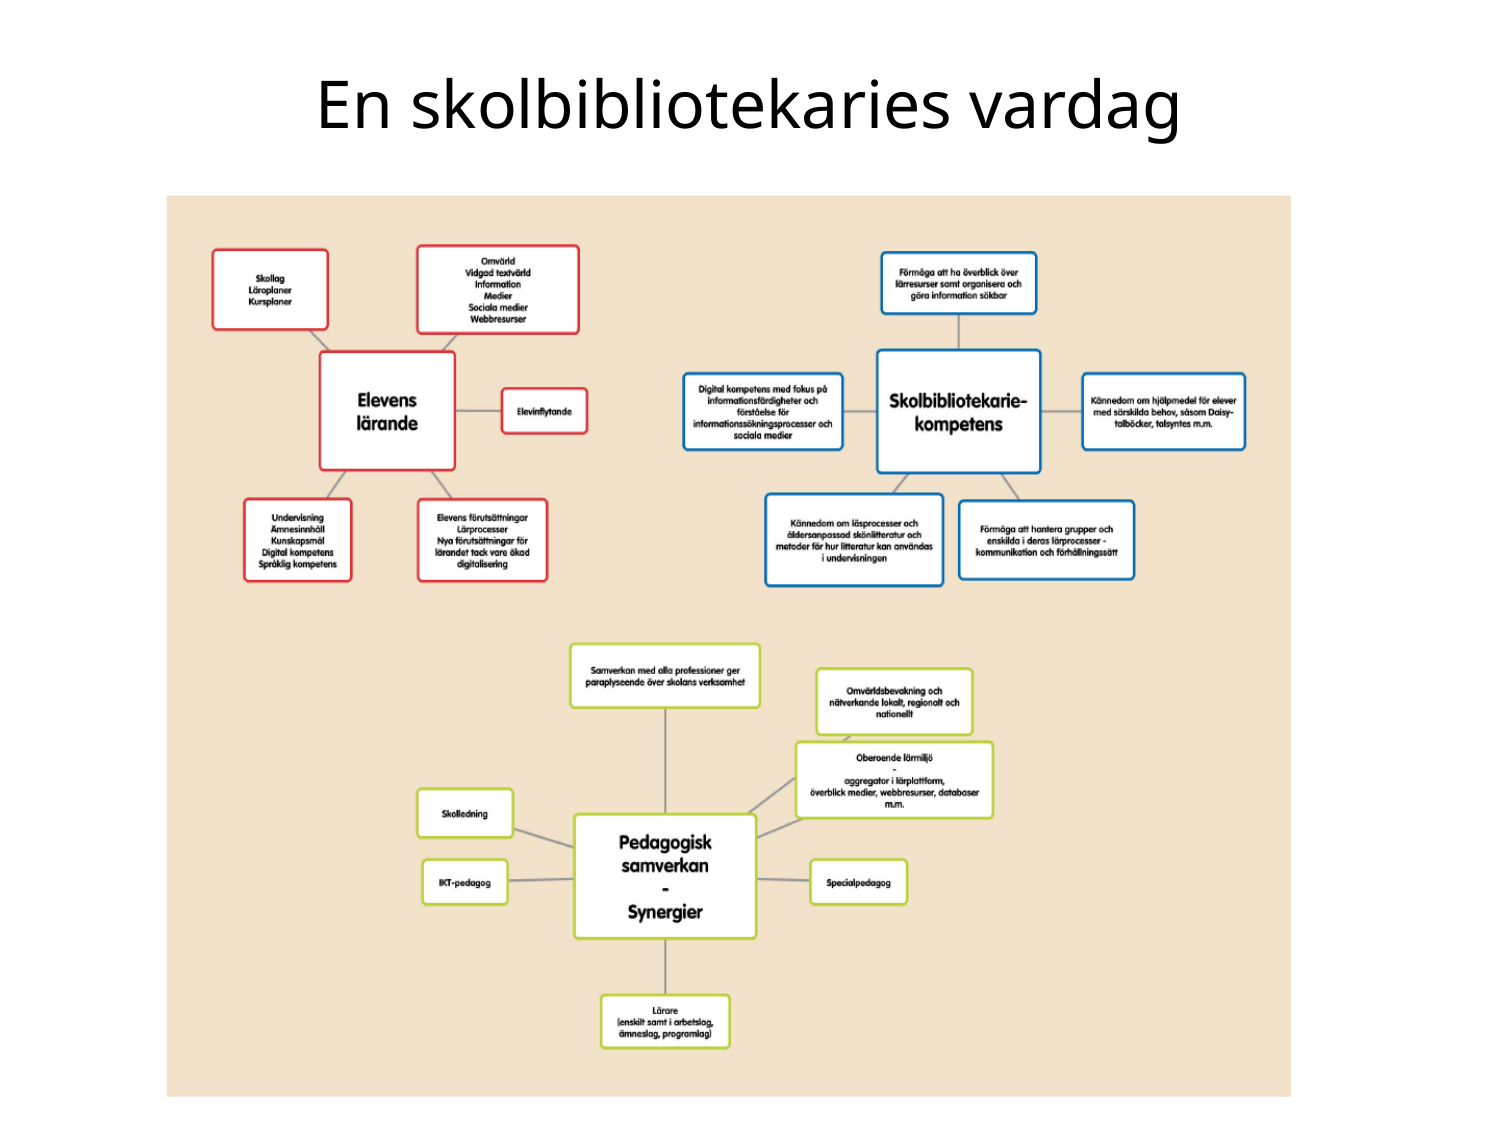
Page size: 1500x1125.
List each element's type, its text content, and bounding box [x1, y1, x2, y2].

picture [123, 148, 1365, 1125]
title En skolbibliotekaries vardag [112, 54, 1388, 149]
